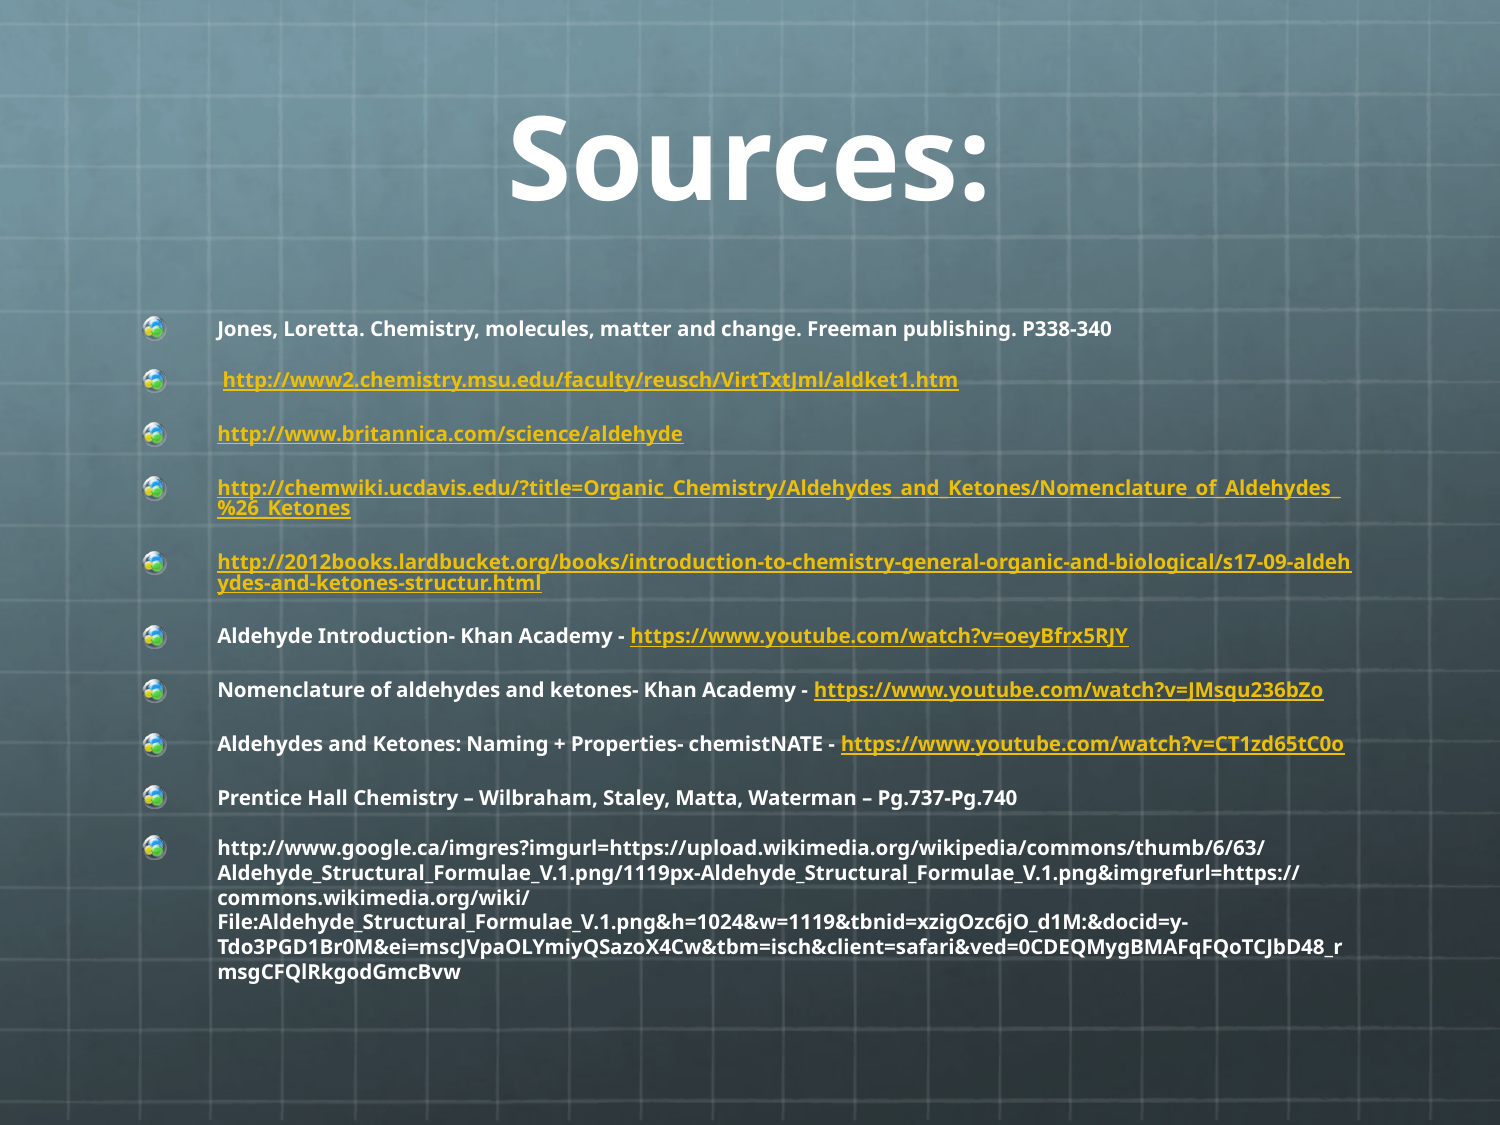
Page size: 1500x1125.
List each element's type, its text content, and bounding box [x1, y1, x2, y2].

title Sources: [127, 17, 1372, 289]
picture [0, 0, 1500, 1125]
list Jones, Loretta. Chemistry, molecules, matter and change. Freeman publishing. P338-340 http://www2.chemistry.msu.edu/faculty/reusch/VirtTxtJml/aldket1.htm http://www.britannica.com/science/aldehyde http://chemwiki.ucdavis.edu/?title=Organic_Chemistry/Aldehydes_and_Ketones/Nomenclature_of_Aldehydes_%26_Ketones http://2012books.lardbucket.org/books/introduction-to-chemistry-general-organic-and-biological/s17-09-aldehydes-and-ketones-structur.html Aldehyde Introduction- Khan Academy - https://www.youtube.com/watch?v=oeyBfrx5RJY Nomenclature of aldehydes and ketones- Khan Academy - https://www.youtube.com/watch?v=JMsqu236bZo Aldehydes and Ketones: Naming + Properties- chemistNATE - https://www.youtube.com/watch?v=CT1zd65tC0o Prentice Hall Chemistry – Wilbraham, Staley, Matta, Waterman – Pg.737-Pg.740 http://www.google.ca/imgres?imgurl=https://upload.wikimedia.org/wikipedia/commons/thumb/6/63/Aldehyde_Structural_Formulae_V.1.png/1119px-Aldehyde_Structural_Formulae_V.1.png&imgrefurl=https://commons.wikimedia.org/wiki/File:Aldehyde_Structural_Formulae_V.1.png&h=1024&w=1119&tbnid=xzigOzc6jO_d1M:&docid=y-Tdo3PGD1Br0M&ei=mscJVpaOLYmiyQSazoX4Cw&tbm=isch&client=safari&ved=0CDEQMygBMAFqFQoTCJbD48_rmsgCFQlRkgodGmcBvw [127, 308, 1372, 958]
